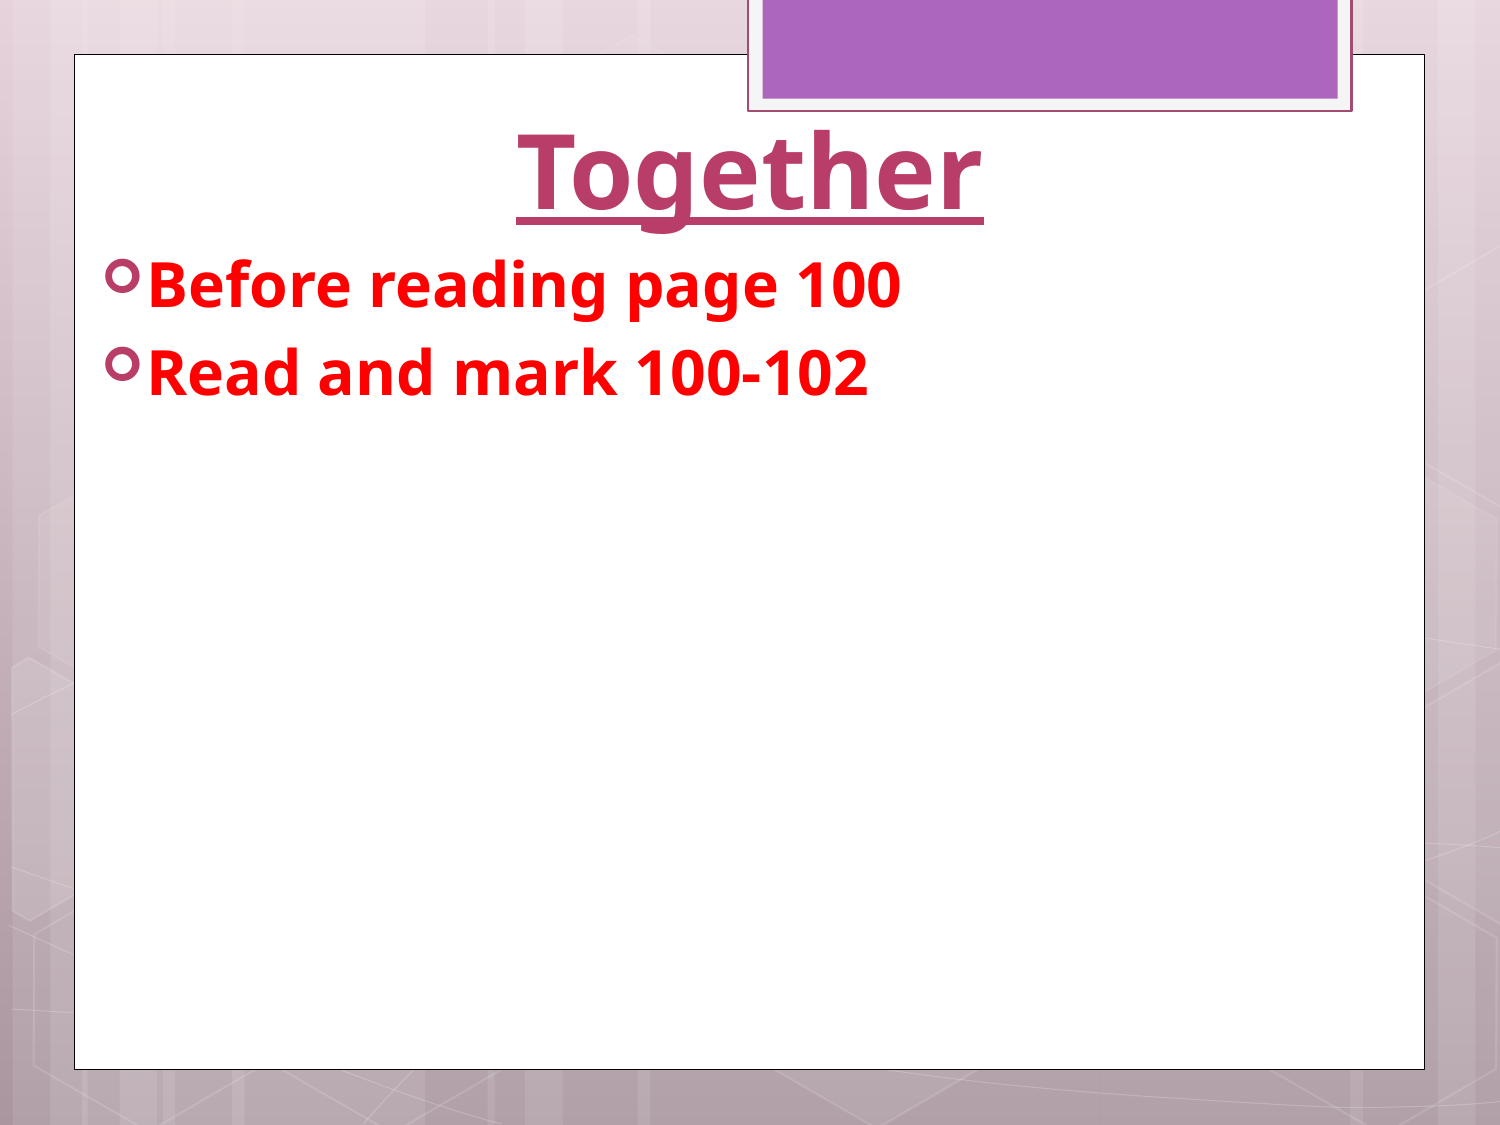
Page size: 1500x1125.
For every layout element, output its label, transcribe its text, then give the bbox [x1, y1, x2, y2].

title Together [75, 50, 1425, 237]
list Before reading page 100 Read and mark 100-102 [75, 237, 1425, 814]
